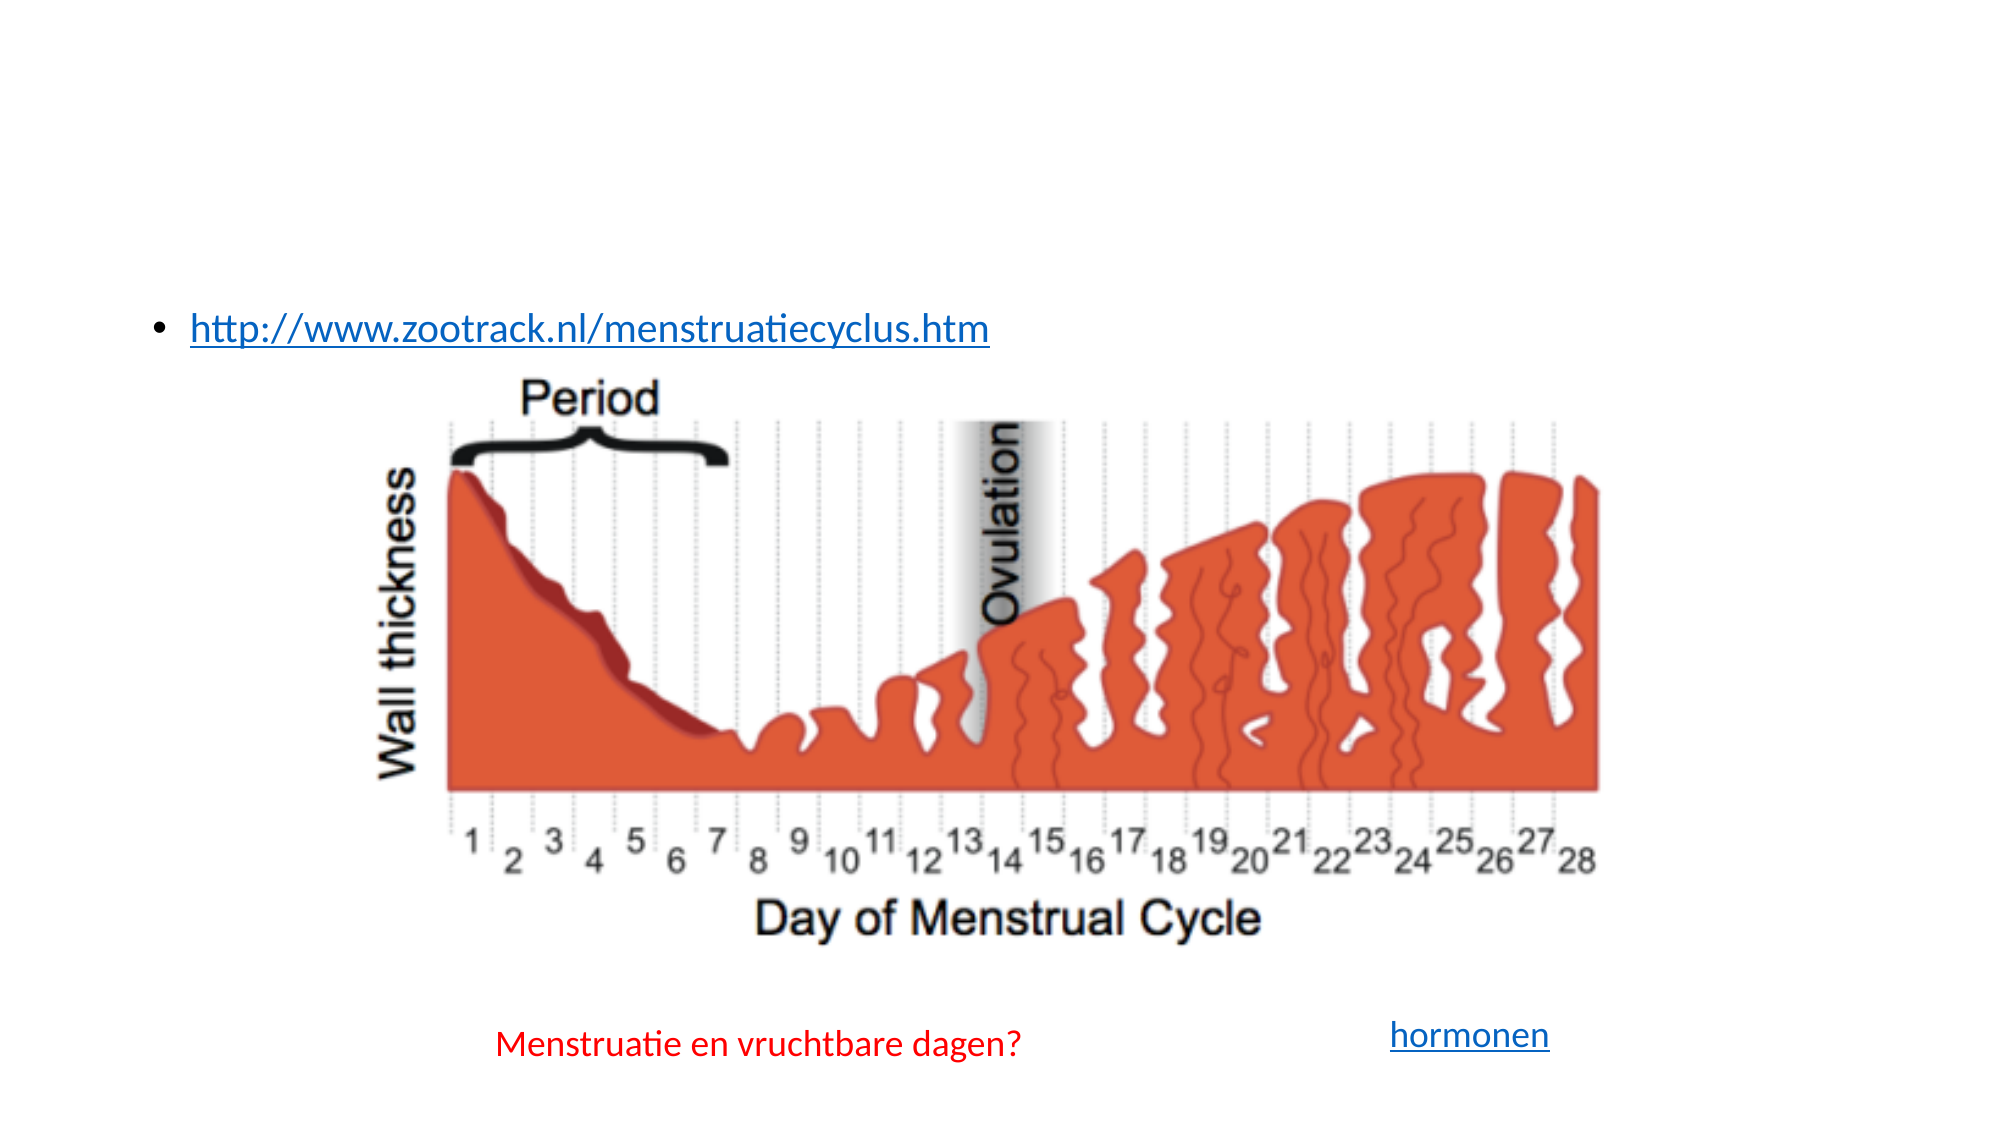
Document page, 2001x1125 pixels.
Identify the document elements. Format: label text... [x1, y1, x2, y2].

text_box Menstruatie en vruchtbare dagen? [480, 1011, 1496, 1072]
picture [348, 361, 1652, 965]
list http://www.zootrack.nl/menstruatiecyclus.htm [137, 299, 1863, 1014]
text_box hormonen [1374, 1002, 2000, 1063]
